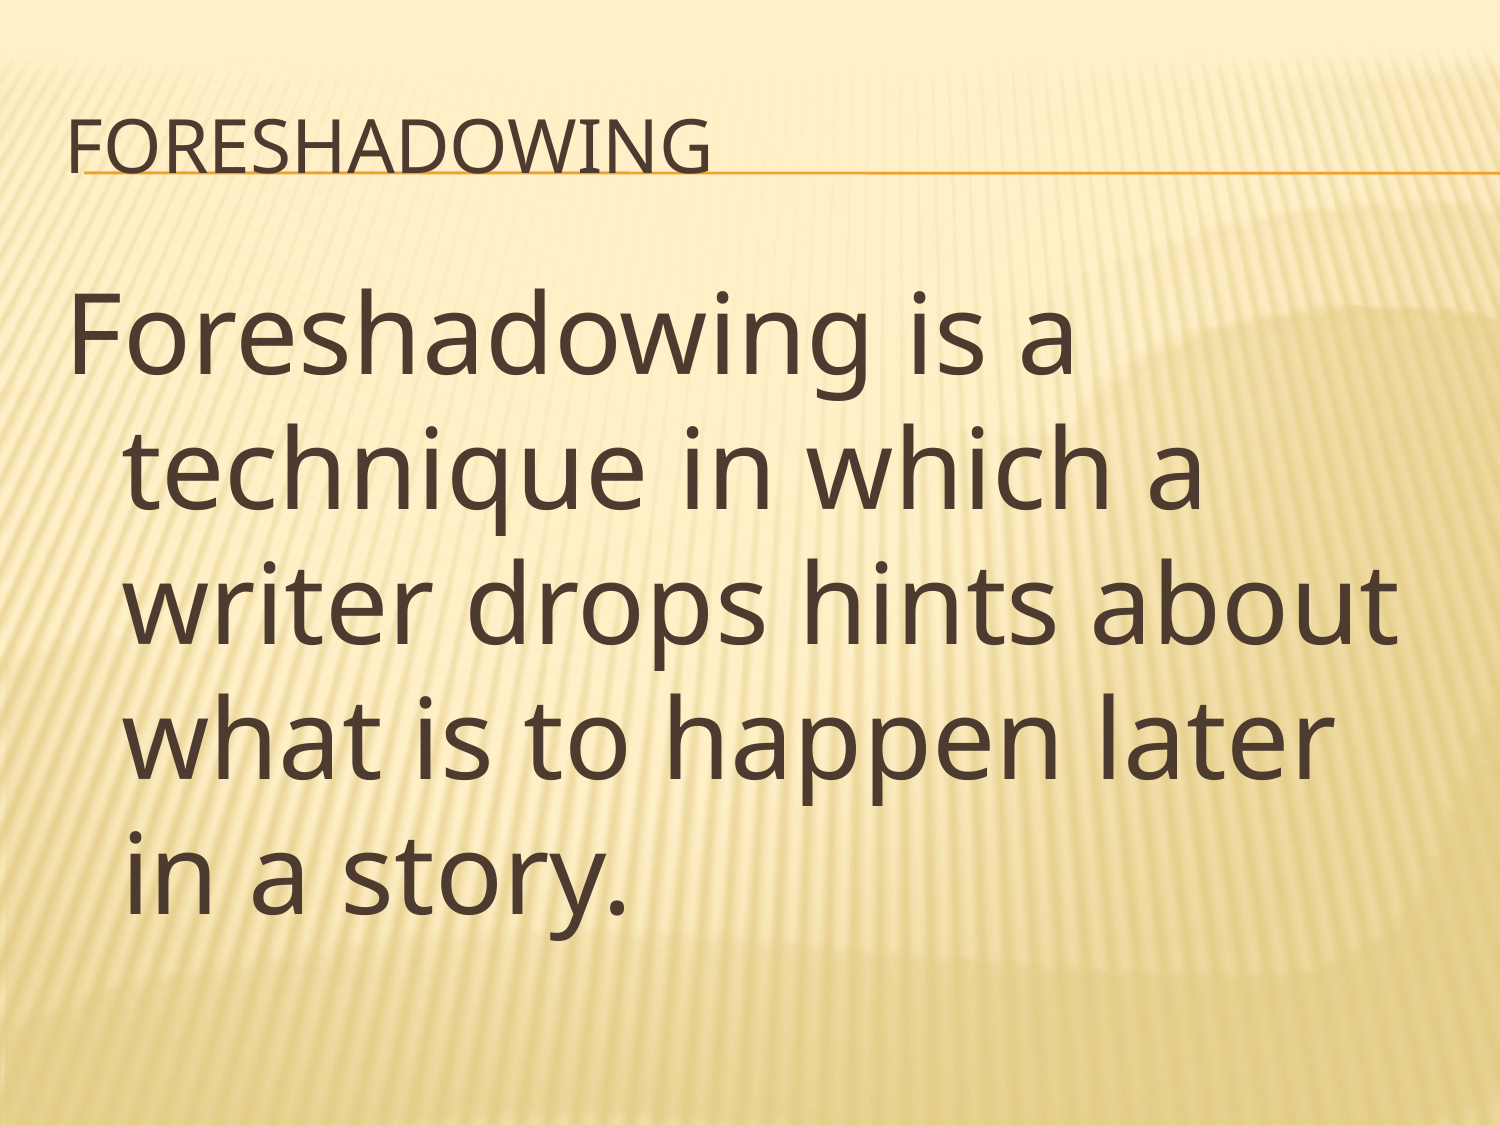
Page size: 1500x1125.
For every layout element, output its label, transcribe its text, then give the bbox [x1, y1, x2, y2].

title Foreshadowing [50, 75, 1475, 213]
list Foreshadowing is a technique in which a writer drops hints about what is to happen later in a story. [50, 254, 1475, 998]
